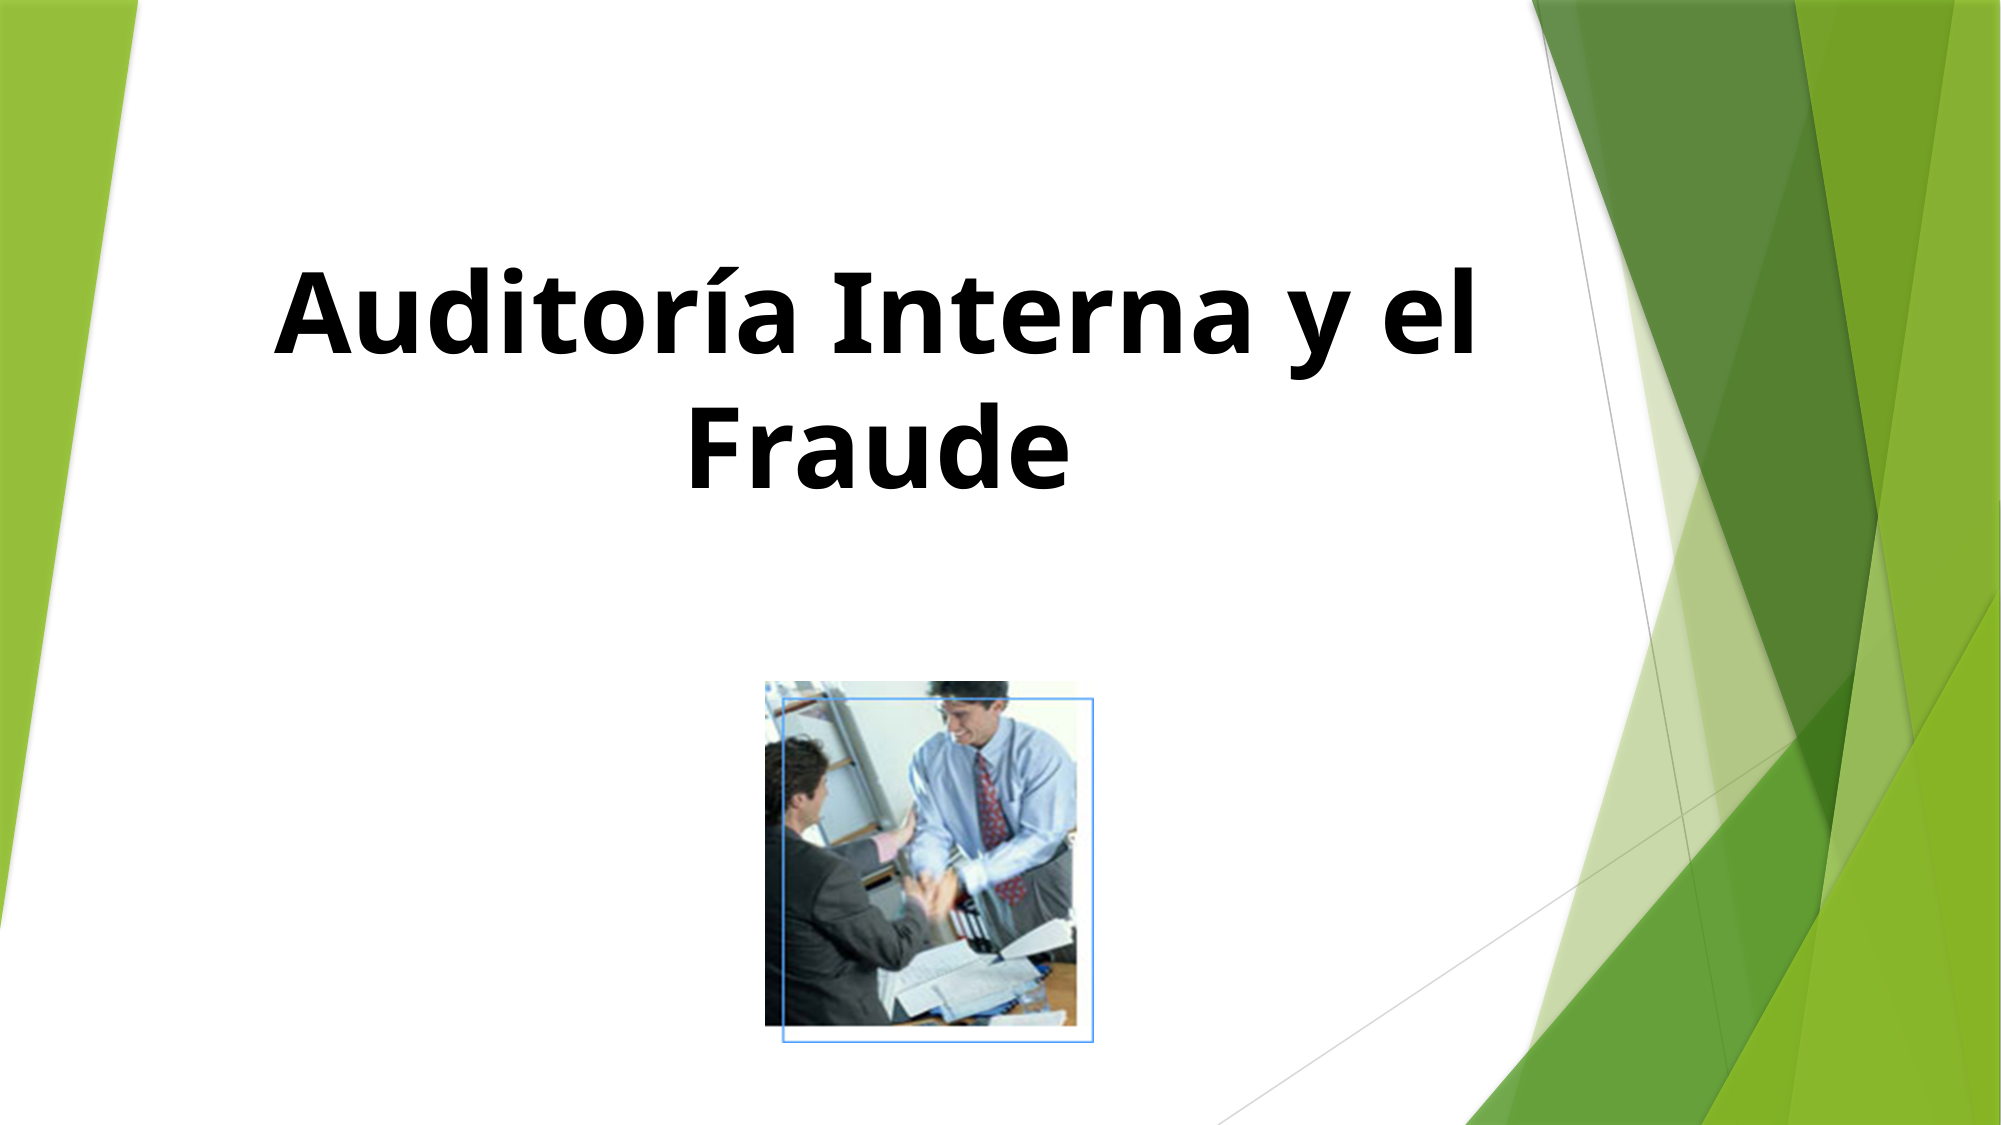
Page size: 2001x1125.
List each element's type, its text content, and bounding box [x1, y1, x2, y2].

title Auditoría Interna y el Fraude [240, 248, 1515, 519]
picture [765, 680, 1095, 1043]
